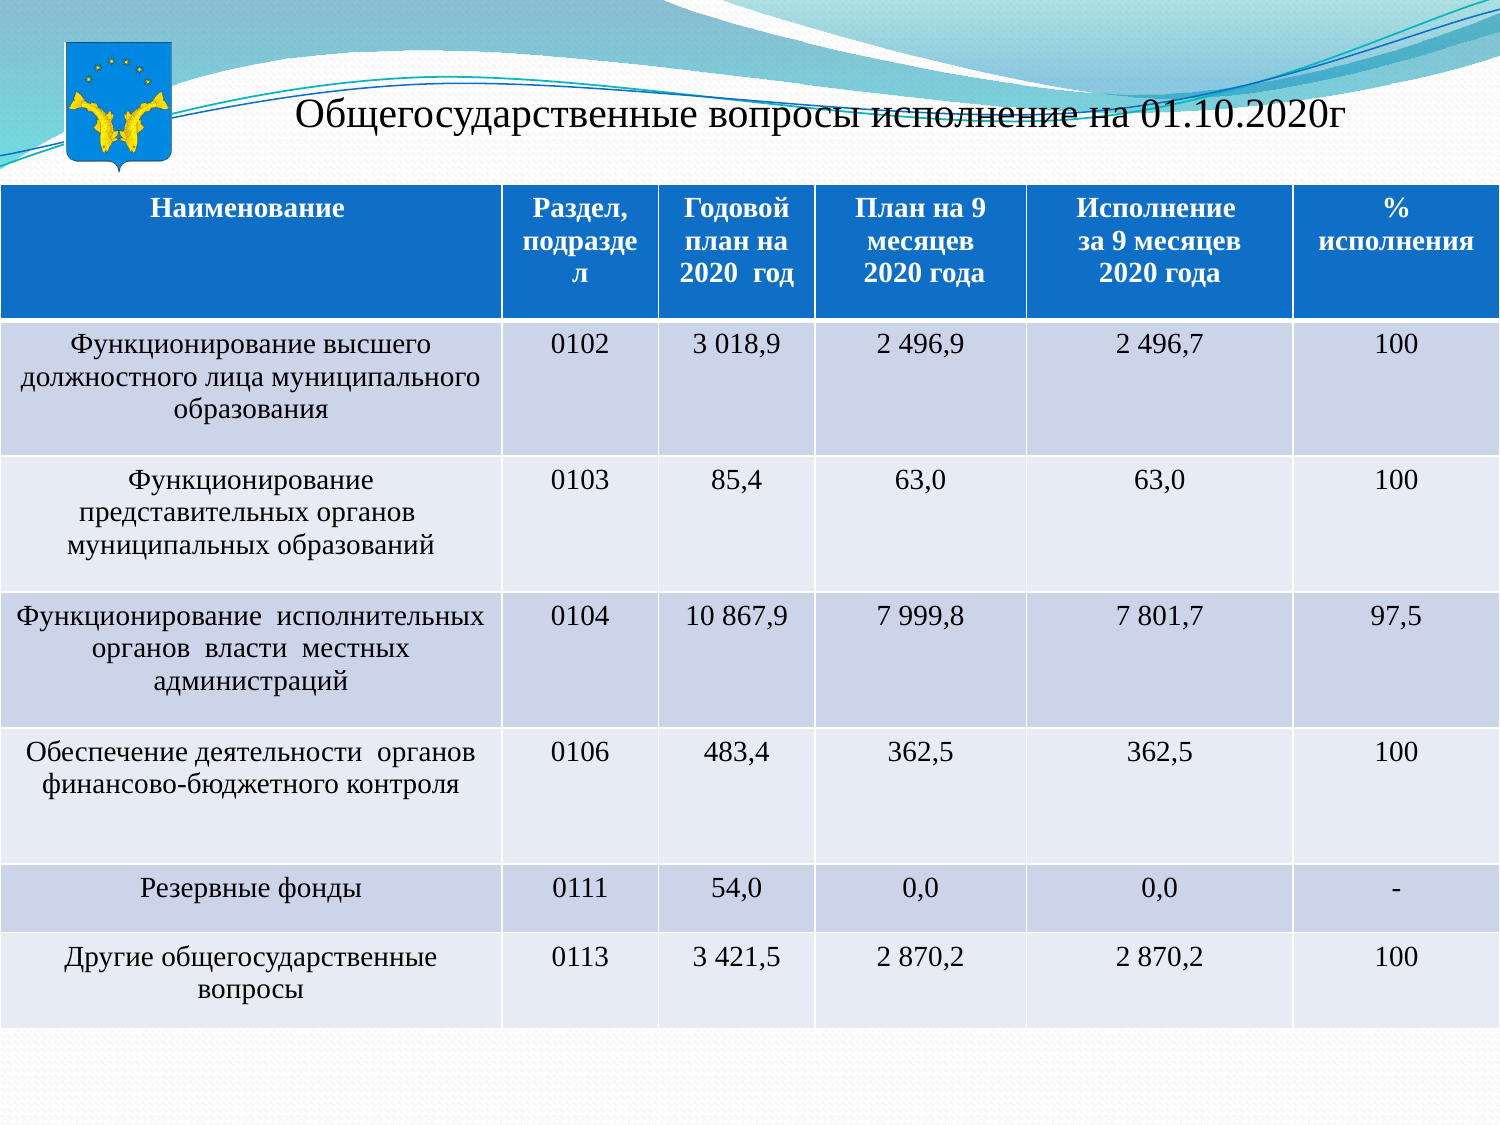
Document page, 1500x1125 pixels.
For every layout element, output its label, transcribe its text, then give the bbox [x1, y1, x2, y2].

table_header Исполнение за 9 месяцев 2020 года [1027, 185, 1292, 318]
table_cell 2 870,2 [1027, 933, 1292, 1028]
table_cell 0103 [503, 457, 658, 591]
table_cell Функционирование представительных органов муниципальных образований [1, 457, 501, 591]
text_box Общегосударственные вопросы исполнение на 01.10.2020г [230, 78, 1412, 143]
table_cell 0104 [503, 593, 658, 727]
table_cell 54,0 [659, 865, 814, 932]
table_cell 97,5 [1294, 593, 1499, 727]
table_cell 100 [1294, 457, 1499, 591]
table_cell 100 [1294, 323, 1499, 455]
table_cell 0111 [503, 865, 658, 932]
table_cell 3 421,5 [659, 933, 814, 1028]
table_cell - [1294, 865, 1499, 932]
table_header Наименование [1, 185, 501, 318]
table_cell 7 999,8 [816, 593, 1026, 727]
table_cell Функционирование исполнительных органов власти местных администраций [1, 593, 501, 727]
picture [64, 42, 172, 173]
table_cell 0102 [503, 323, 658, 455]
table_cell 3 018,9 [659, 323, 814, 455]
table_header Раздел, подраздел [503, 185, 658, 318]
table_header Годовой план на 2020 год [659, 185, 814, 318]
table_cell 2 496,7 [1027, 323, 1292, 455]
table_header План на 9 месяцев 2020 года [816, 185, 1026, 318]
table_cell 100 [1294, 933, 1499, 1028]
table_cell 85,4 [659, 457, 814, 591]
table_cell Резервные фонды [1, 865, 501, 932]
table_cell Функционирование высшего должностного лица муниципального образования [1, 323, 501, 455]
table_cell 63,0 [1027, 457, 1292, 591]
table_cell 0106 [503, 729, 658, 863]
table_cell 0,0 [1027, 865, 1292, 932]
table_cell 100 [1294, 729, 1499, 863]
table_cell Обеспечение деятельности органов финансово-бюджетного контроля [1, 729, 501, 863]
table_cell 63,0 [816, 457, 1026, 591]
table_cell 362,5 [1027, 729, 1292, 863]
table_cell 483,4 [659, 729, 814, 863]
table_cell Другие общегосударственные вопросы [1, 933, 501, 1028]
table_cell 0,0 [816, 865, 1026, 932]
table_cell 2 870,2 [816, 933, 1026, 1028]
table_cell 362,5 [816, 729, 1026, 863]
table_cell 10 867,9 [659, 593, 814, 727]
table_header % исполнения [1294, 185, 1499, 318]
table_cell 7 801,7 [1027, 593, 1292, 727]
table_cell 0113 [503, 933, 658, 1028]
table_cell 2 496,9 [816, 323, 1026, 455]
